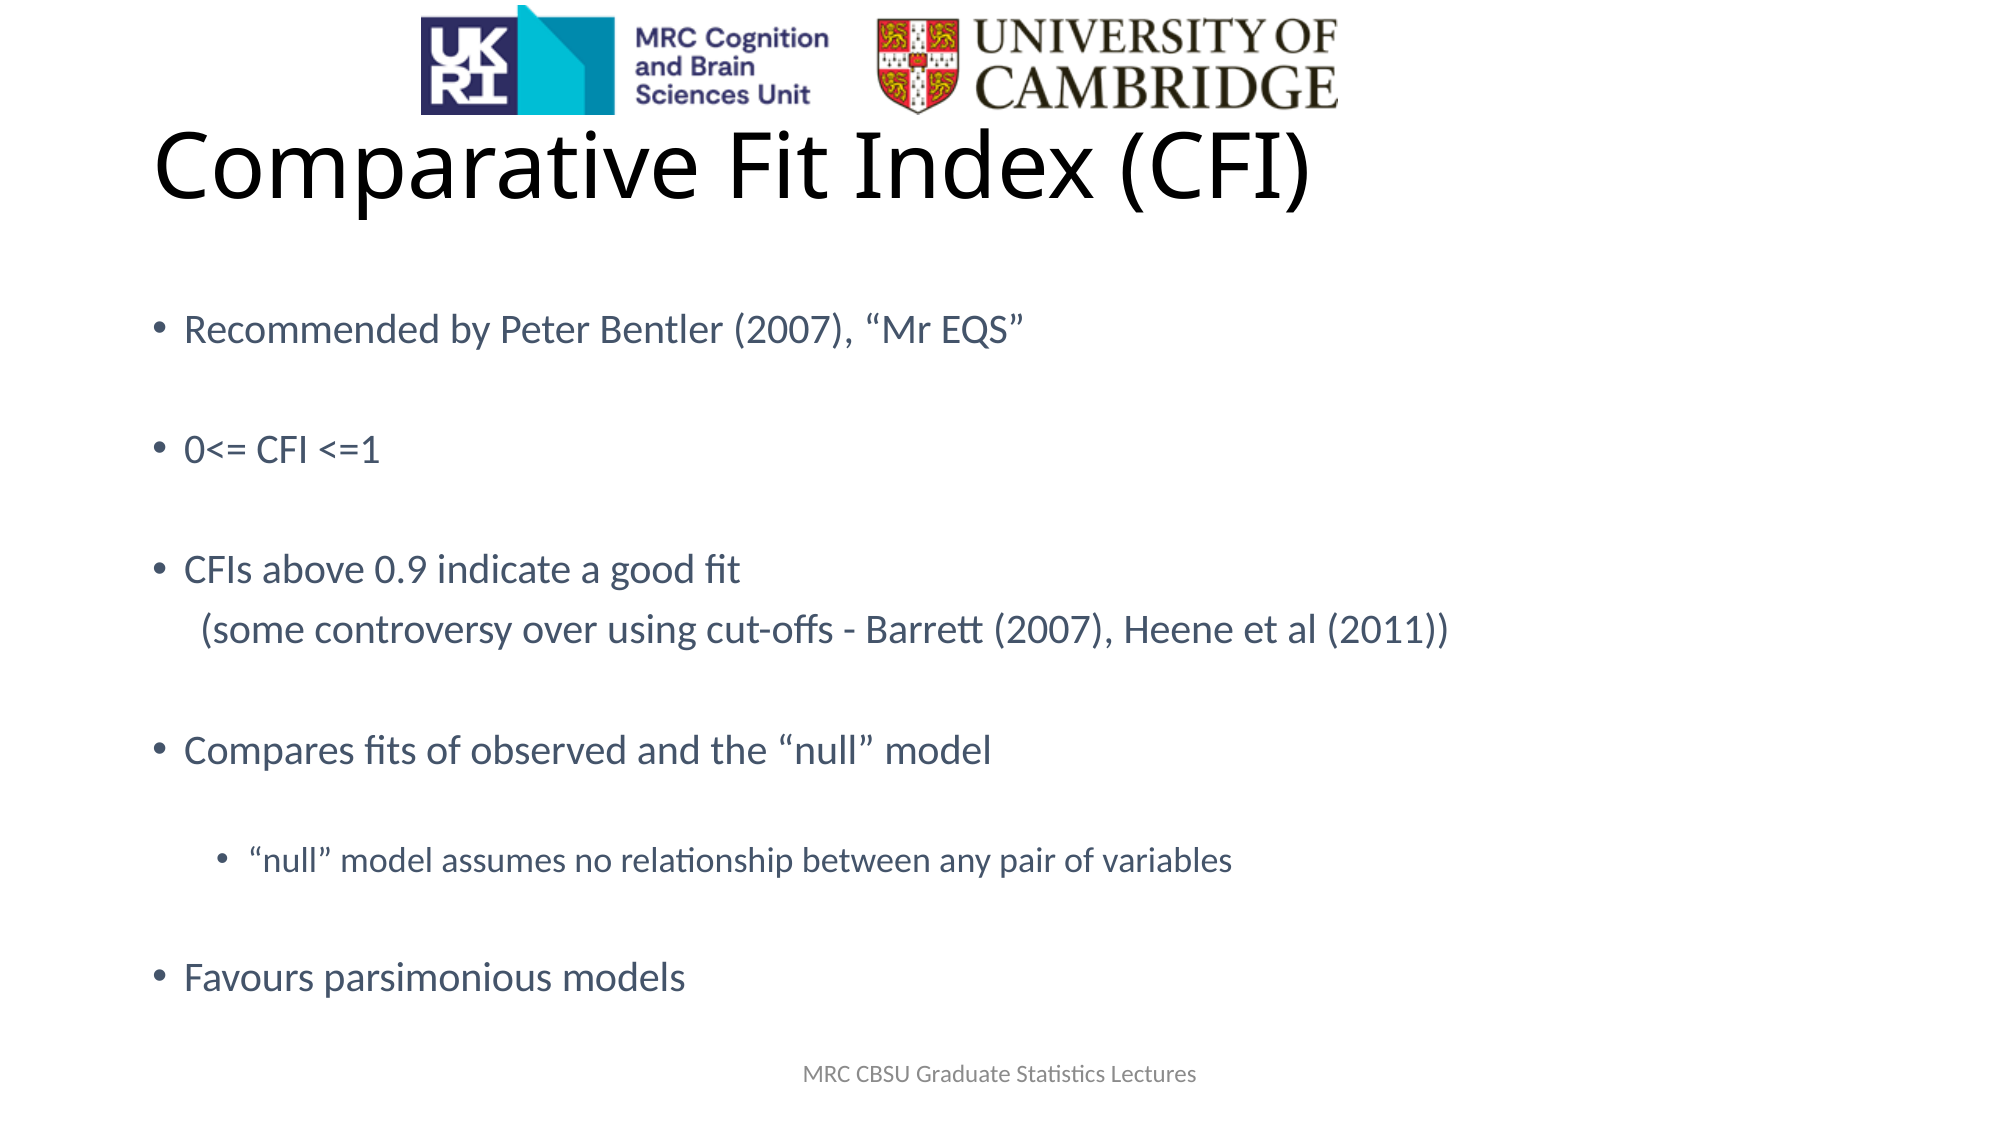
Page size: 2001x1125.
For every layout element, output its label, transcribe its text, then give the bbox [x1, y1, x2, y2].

footer MRC CBSU Graduate Statistics Lectures [662, 1042, 1338, 1103]
title Comparative Fit Index (CFI) [137, 59, 1863, 278]
picture [421, 5, 1338, 59]
list Recommended by Peter Bentler (2007), “Mr EQS” 0<= CFI <=1 CFIs above 0.9 indicate a good fit (some controversy over using cut-offs - Barrett (2007), Heene et al (2011)) Compares fits of observed and the “null” model “null” model assumes no relationship between any pair of variables Favours parsimonious models [137, 299, 1863, 1014]
